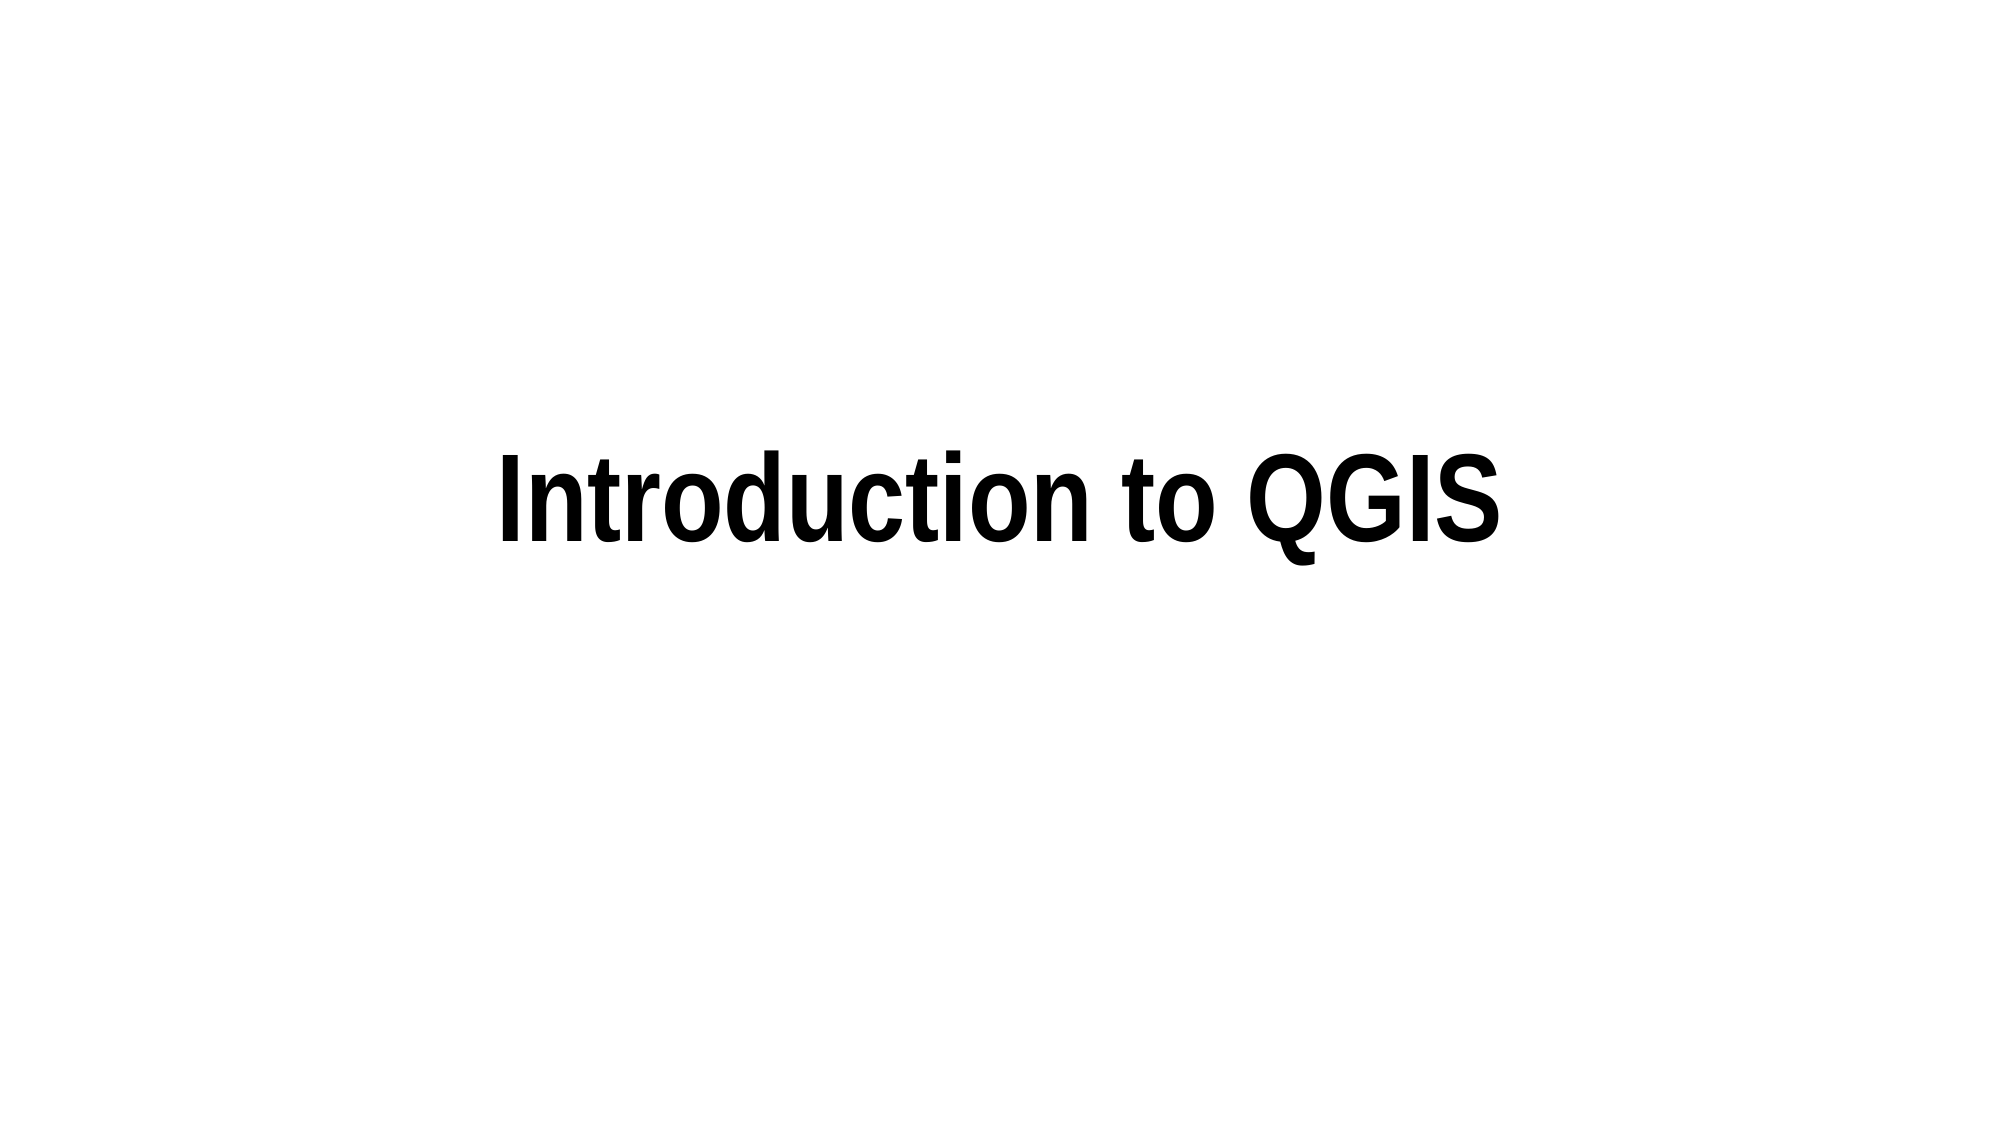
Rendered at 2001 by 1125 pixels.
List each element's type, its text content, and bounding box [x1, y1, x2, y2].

title Introduction to QGIS [249, 184, 1750, 576]
